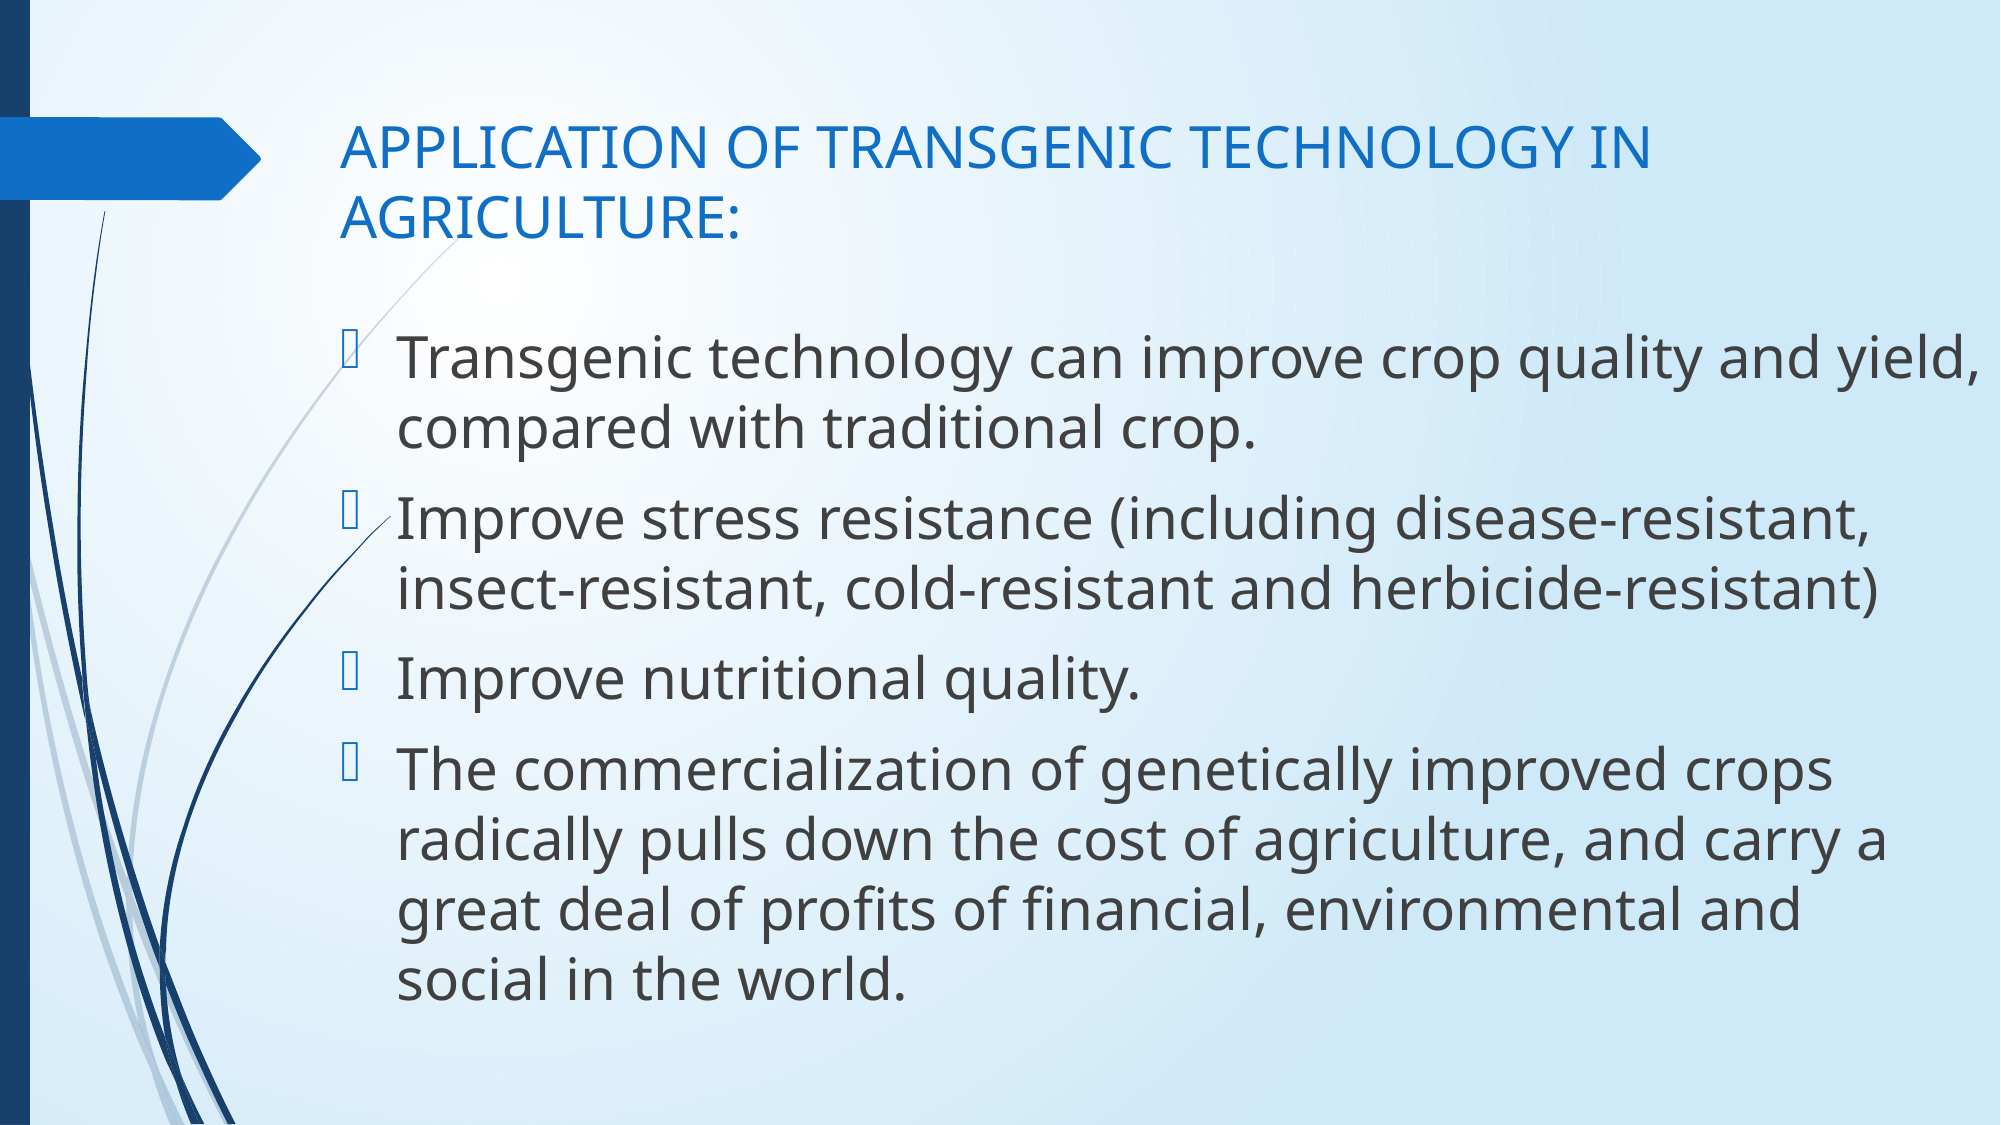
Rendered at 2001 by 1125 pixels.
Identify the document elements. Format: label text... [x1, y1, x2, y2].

title APPLICATION OF TRANSGENIC TECHNOLOGY IN AGRICULTURE: [325, 102, 1788, 312]
list Transgenic technology can improve crop quality and yield, compared with traditional crop. Improve stress resistance (including disease-resistant, insect-resistant, cold-resistant and herbicide-resistant) Improve nutritional quality. The commercialization of genetically improved crops radically pulls down the cost of agriculture, and carry a great deal of profits of financial, environmental and social in the world. [325, 312, 2000, 1125]
